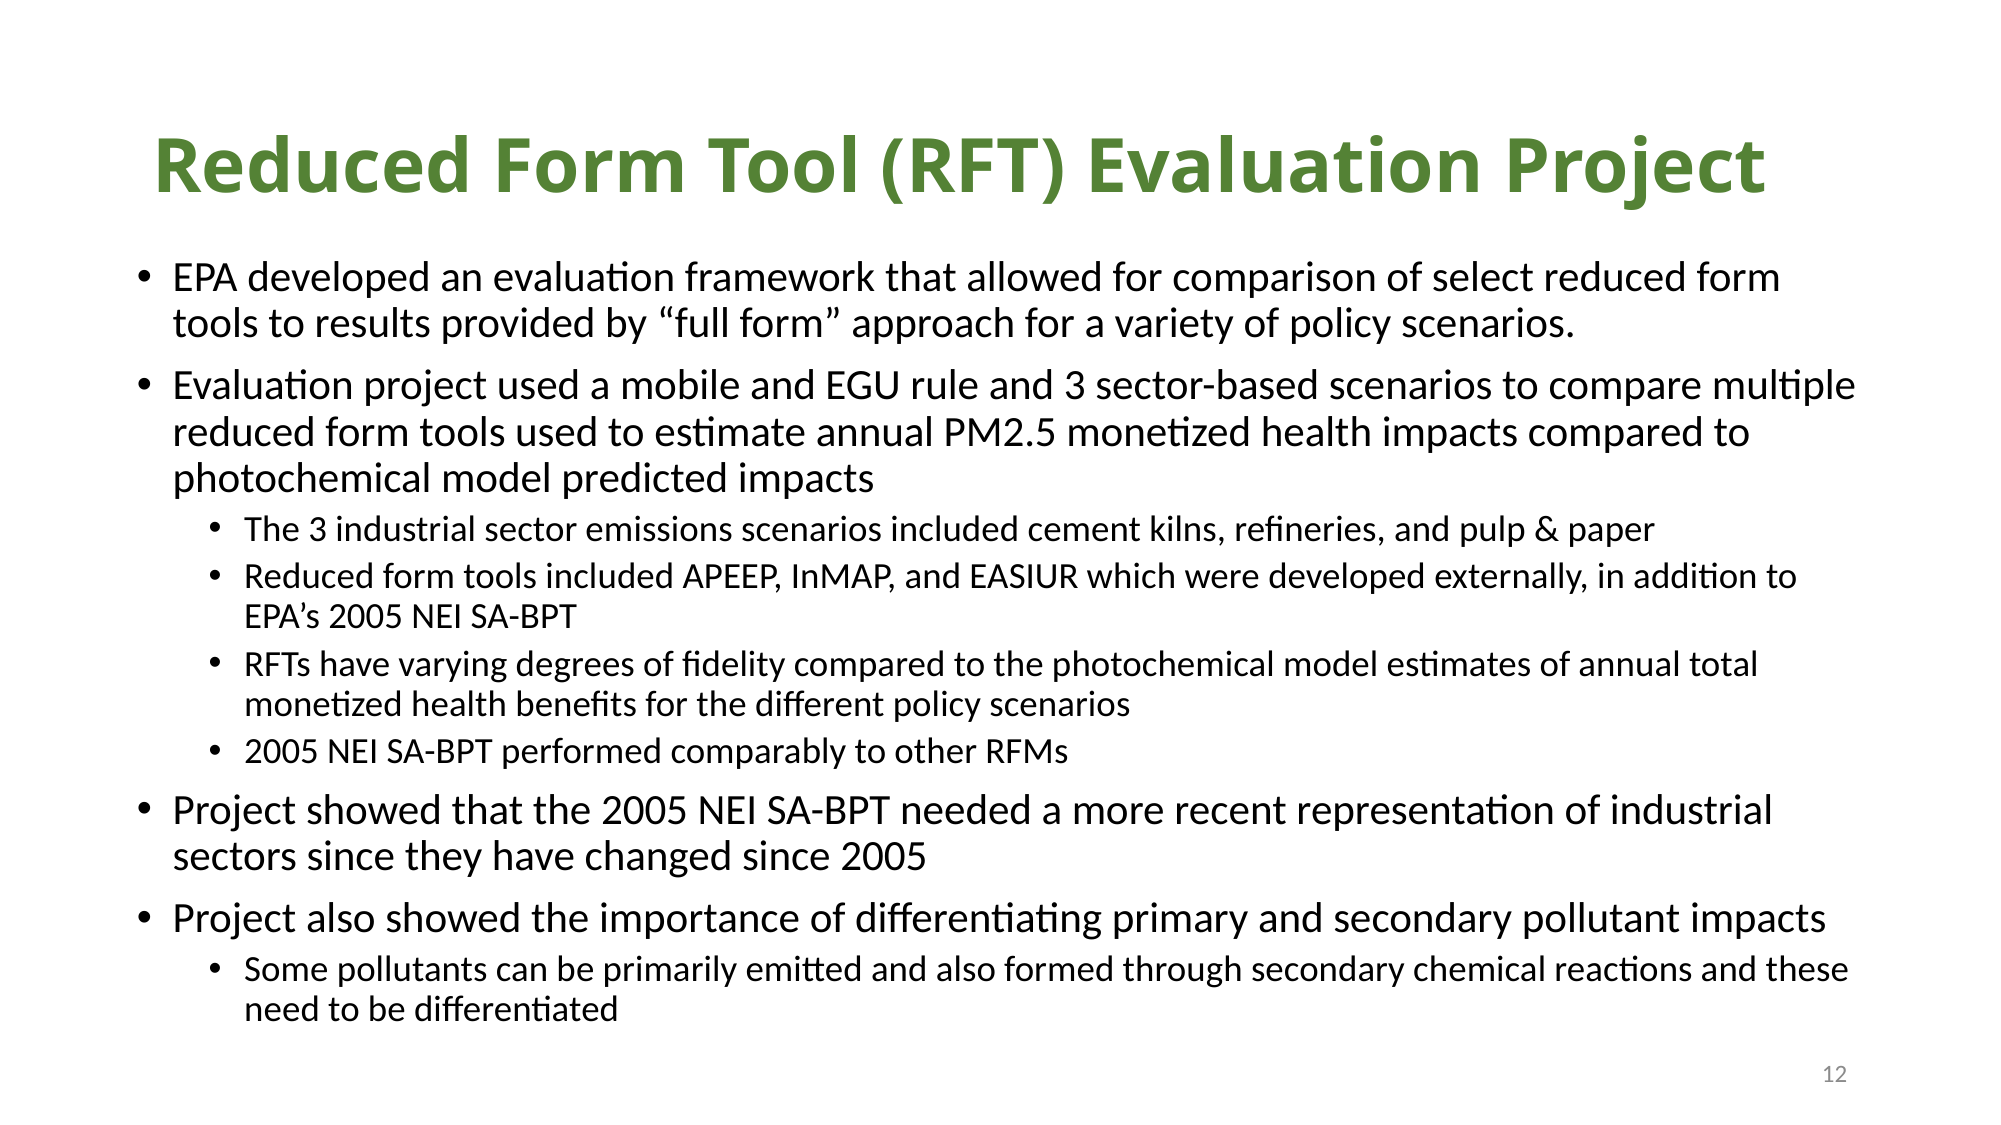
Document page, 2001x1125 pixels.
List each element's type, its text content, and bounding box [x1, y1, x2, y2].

slide_number 12 [1412, 1042, 1863, 1103]
title Reduced Form Tool (RFT) Evaluation Project [137, 59, 1863, 246]
list EPA developed an evaluation framework that allowed for comparison of select reduced form tools to results provided by “full form” approach for a variety of policy scenarios. Evaluation project used a mobile and EGU rule and 3 sector-based scenarios to compare multiple reduced form tools used to estimate annual PM2.5 monetized health impacts compared to photochemical model predicted impacts The 3 industrial sector emissions scenarios included cement kilns, refineries, and pulp & paper Reduced form tools included APEEP, InMAP, and EASIUR which were developed externally, in addition to EPA’s 2005 NEI SA-BPT RFTs have varying degrees of fidelity compared to the photochemical model estimates of annual total monetized health benefits for the different policy scenarios 2005 NEI SA-BPT performed comparably to other RFMs Project showed that the 2005 NEI SA-BPT needed a more recent representation of industrial sectors since they have changed since 2005 Project also showed the importance of differentiating primary and secondary pollutant impacts Some pollutants can be primarily emitted and also formed through secondary chemical reactions and these need to be differentiated [121, 246, 1874, 1066]
